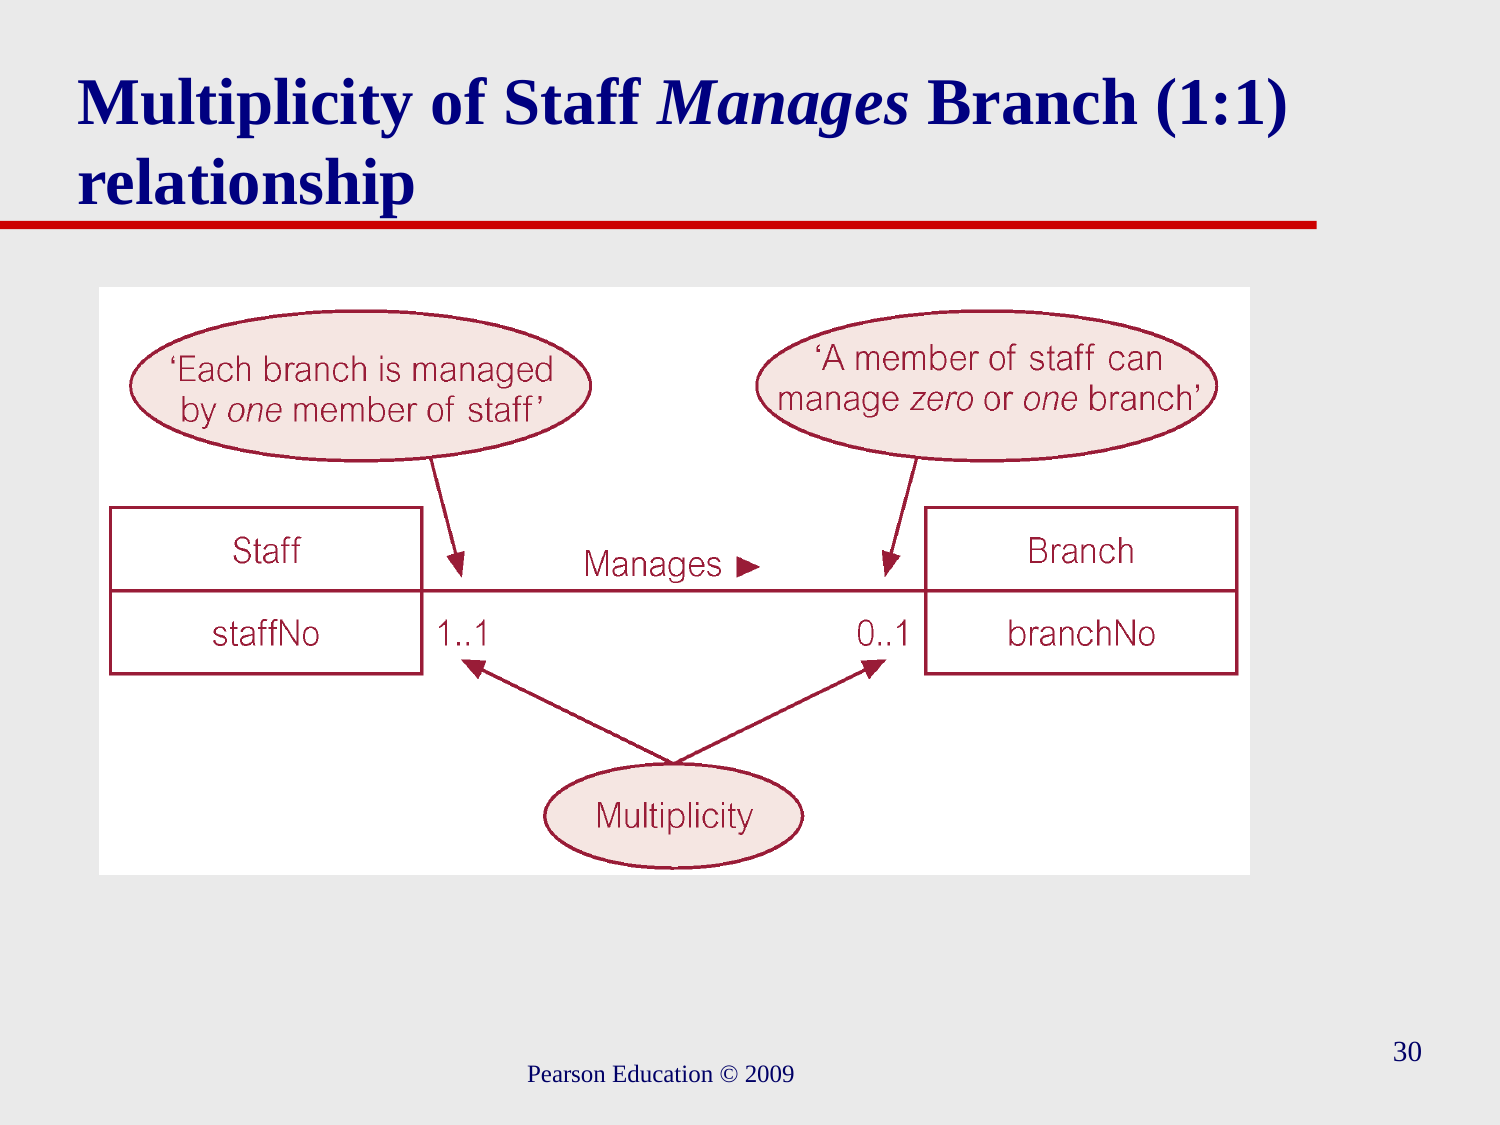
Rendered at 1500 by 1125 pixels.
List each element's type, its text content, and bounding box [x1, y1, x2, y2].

slide_number 30 [1125, 1012, 1438, 1088]
picture [99, 287, 1251, 876]
text_box Pearson Education © 2009 [512, 1050, 1038, 1095]
title Multiplicity of Staff Manages Branch (1:1) relationship [62, 43, 1338, 226]
